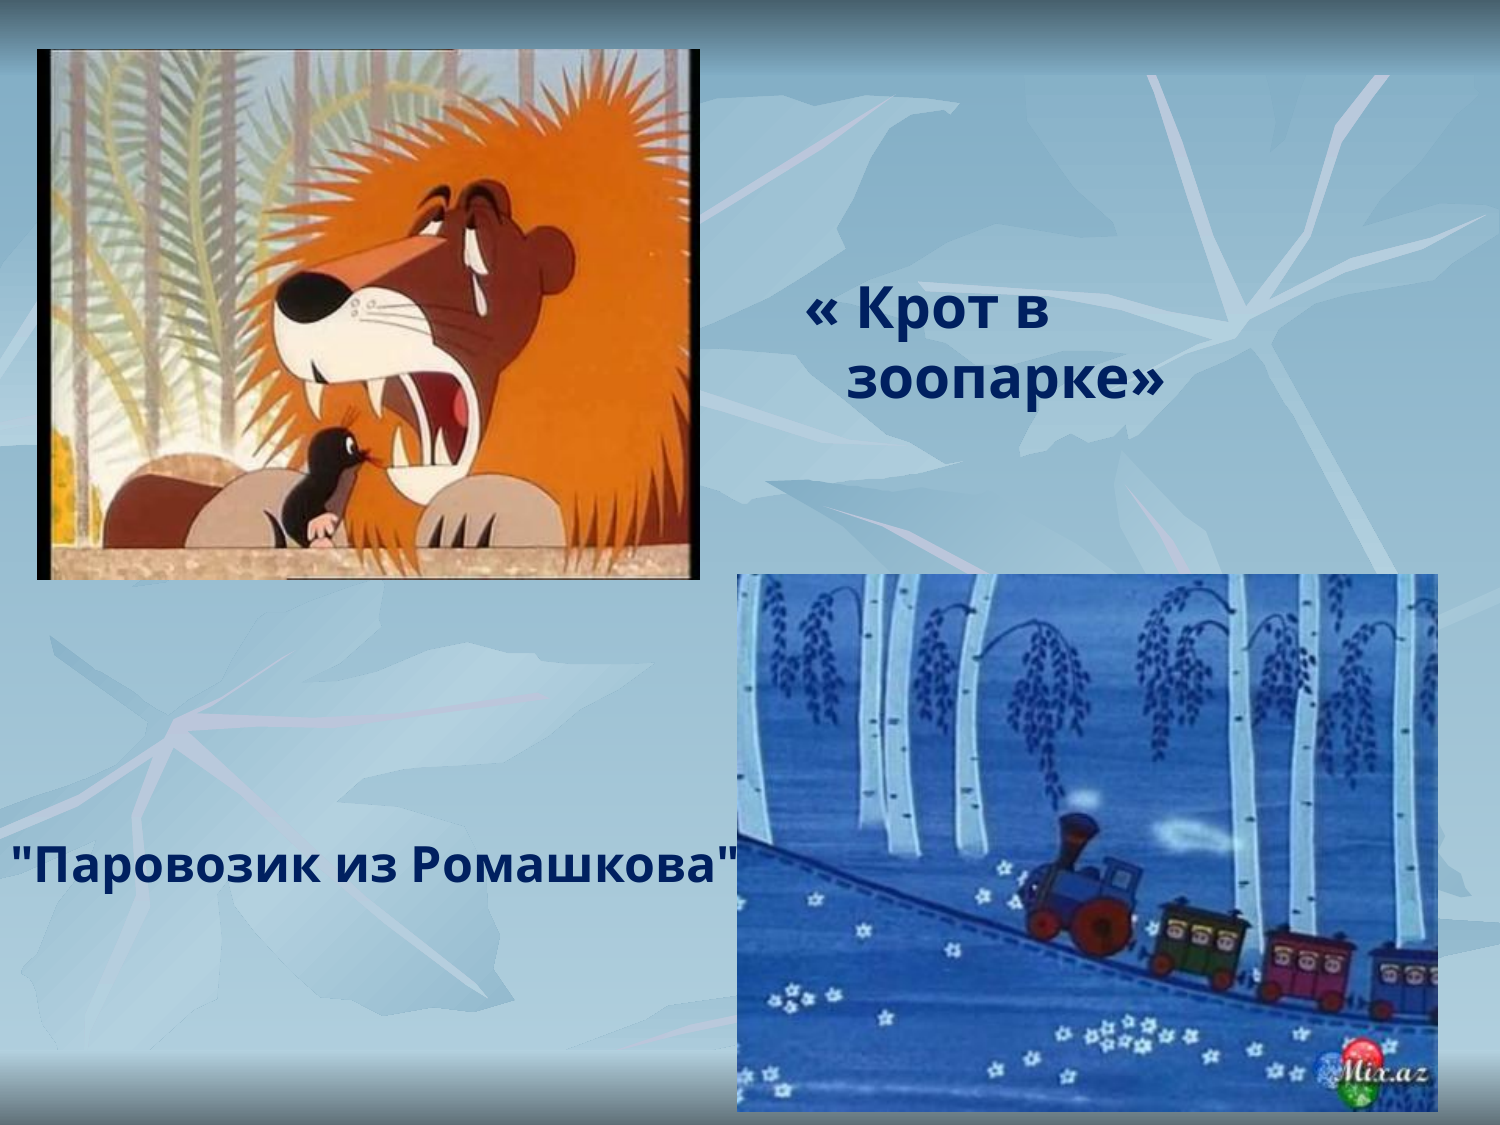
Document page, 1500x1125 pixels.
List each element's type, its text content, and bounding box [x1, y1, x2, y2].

list « Крот в зоопарке» [774, 262, 1401, 363]
picture [37, 49, 701, 581]
text_box "Паровозик из Ромашкова" [0, 824, 732, 900]
picture [737, 574, 1438, 1112]
